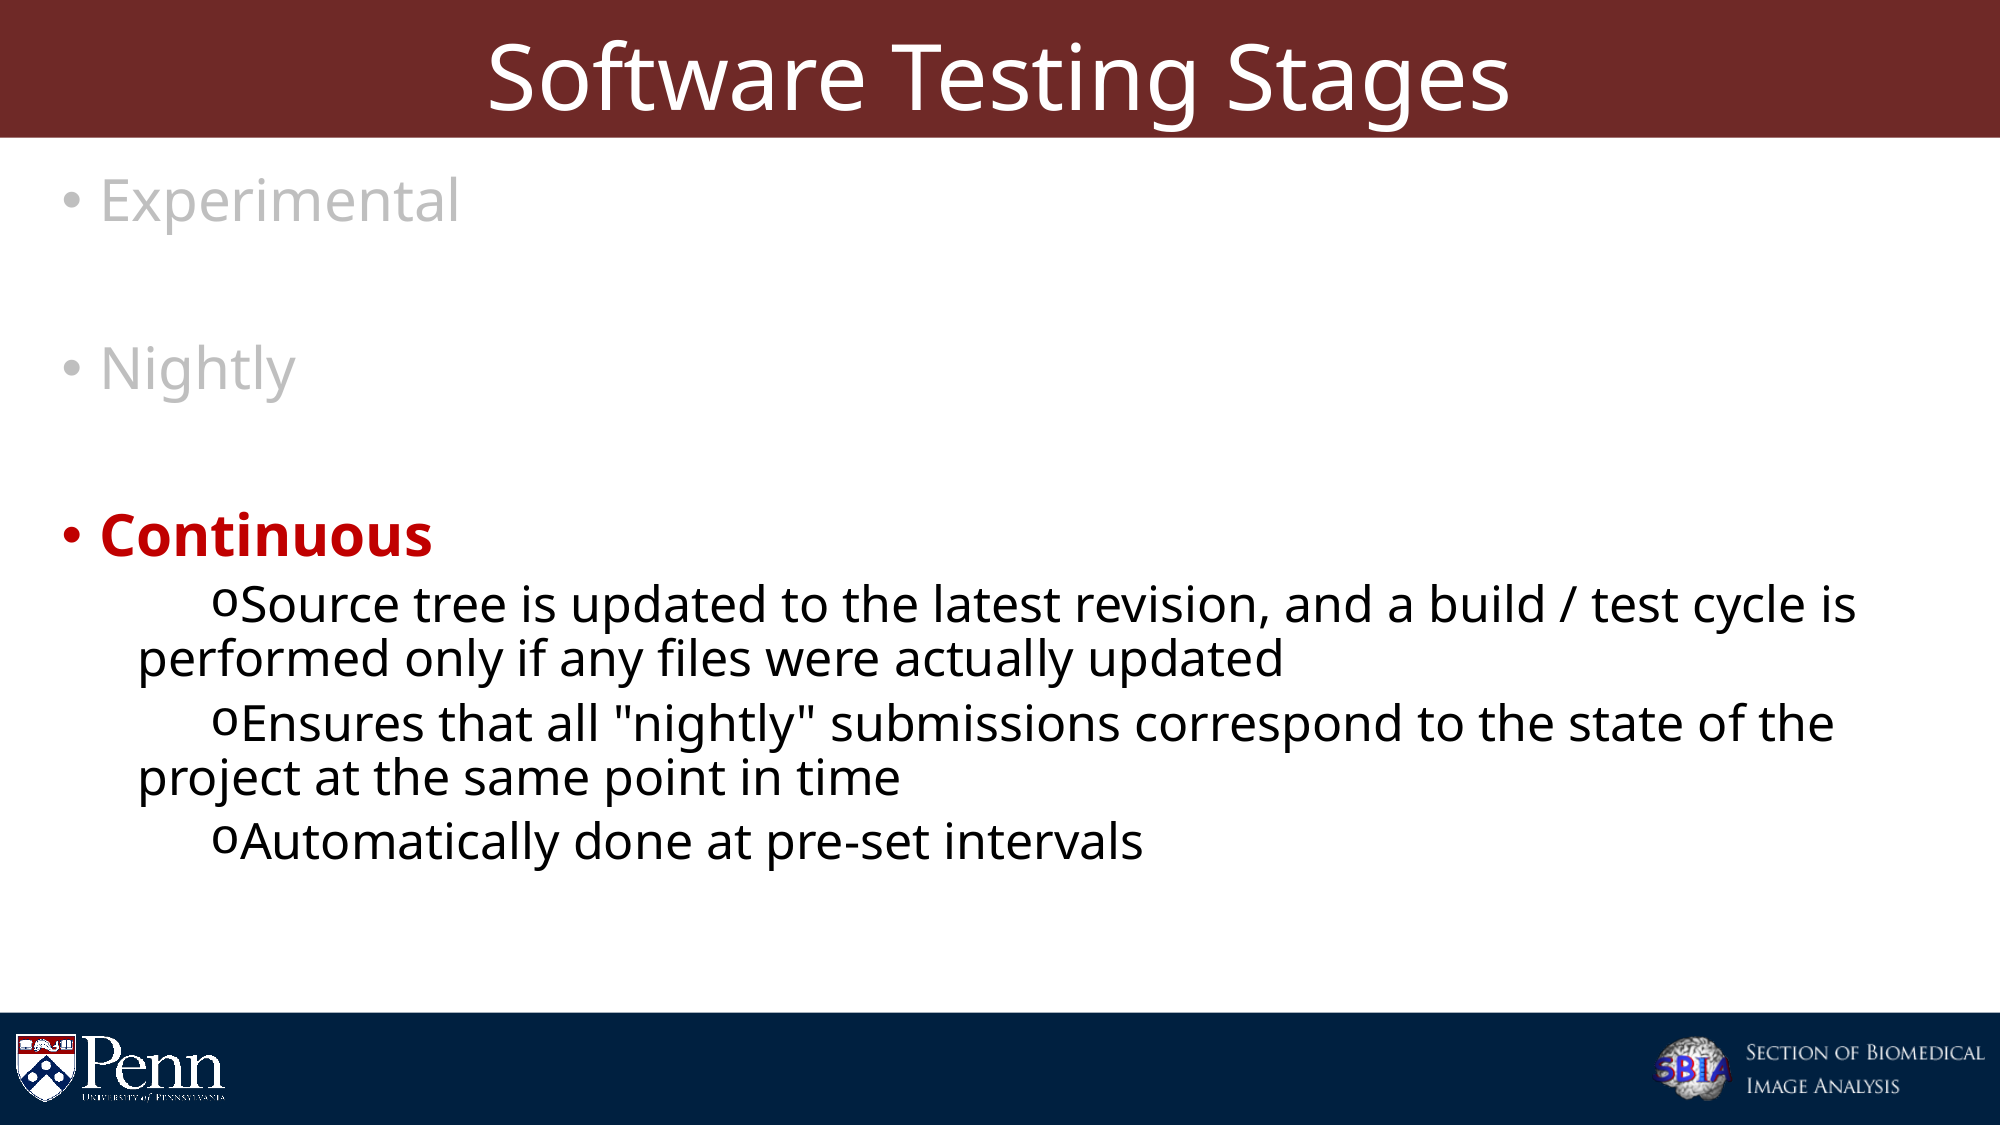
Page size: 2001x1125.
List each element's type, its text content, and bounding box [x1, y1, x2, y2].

picture [1652, 1035, 1985, 1102]
list Experimental Nightly Continuous Source tree is updated to the latest revision, and a build / test cycle is performed only if any files were actually updated Ensures that all "nightly" submissions correspond to the state of the project at the same point in time Automatically done at pre-set intervals [46, 164, 1954, 988]
picture [16, 1034, 225, 1103]
title Software Testing Stages [46, 0, 1954, 138]
